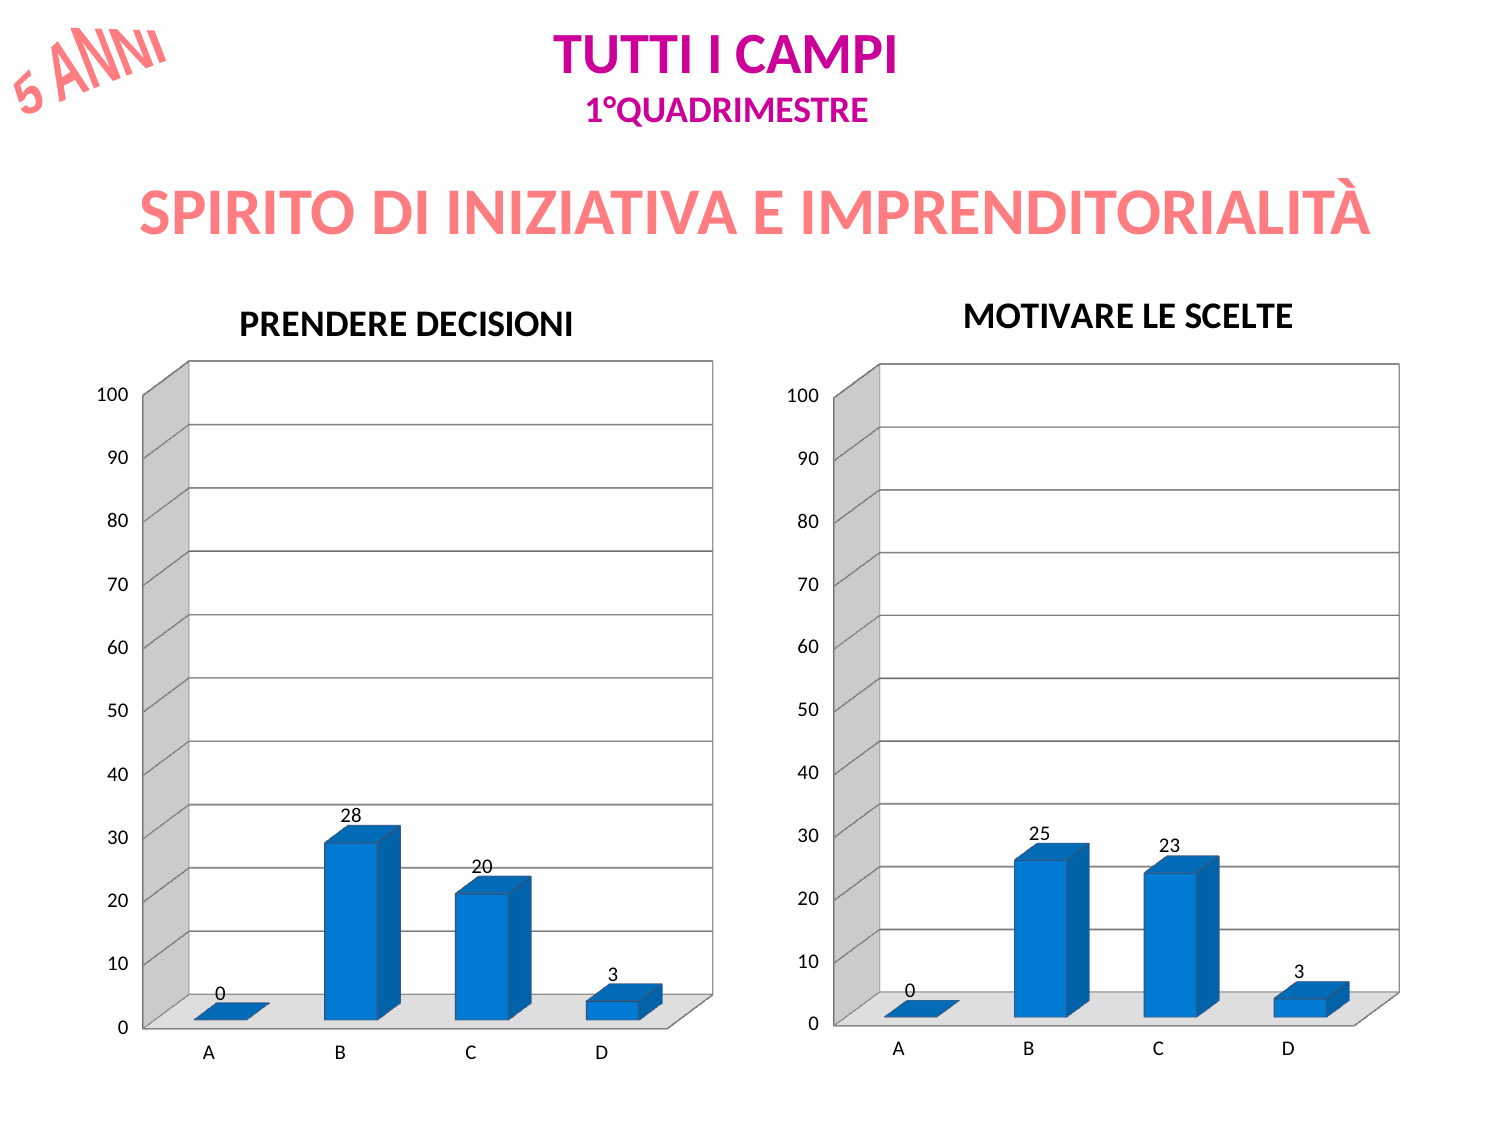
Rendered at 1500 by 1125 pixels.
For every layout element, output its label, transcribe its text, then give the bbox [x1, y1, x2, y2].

text_box Spirito di iniziativa e imprenditorialità [64, 160, 1447, 256]
text_box TUTTI I CAMPI 1°QUADRIMESTRE [538, 7, 915, 138]
chart [82, 257, 727, 1083]
chart [773, 256, 1413, 1083]
